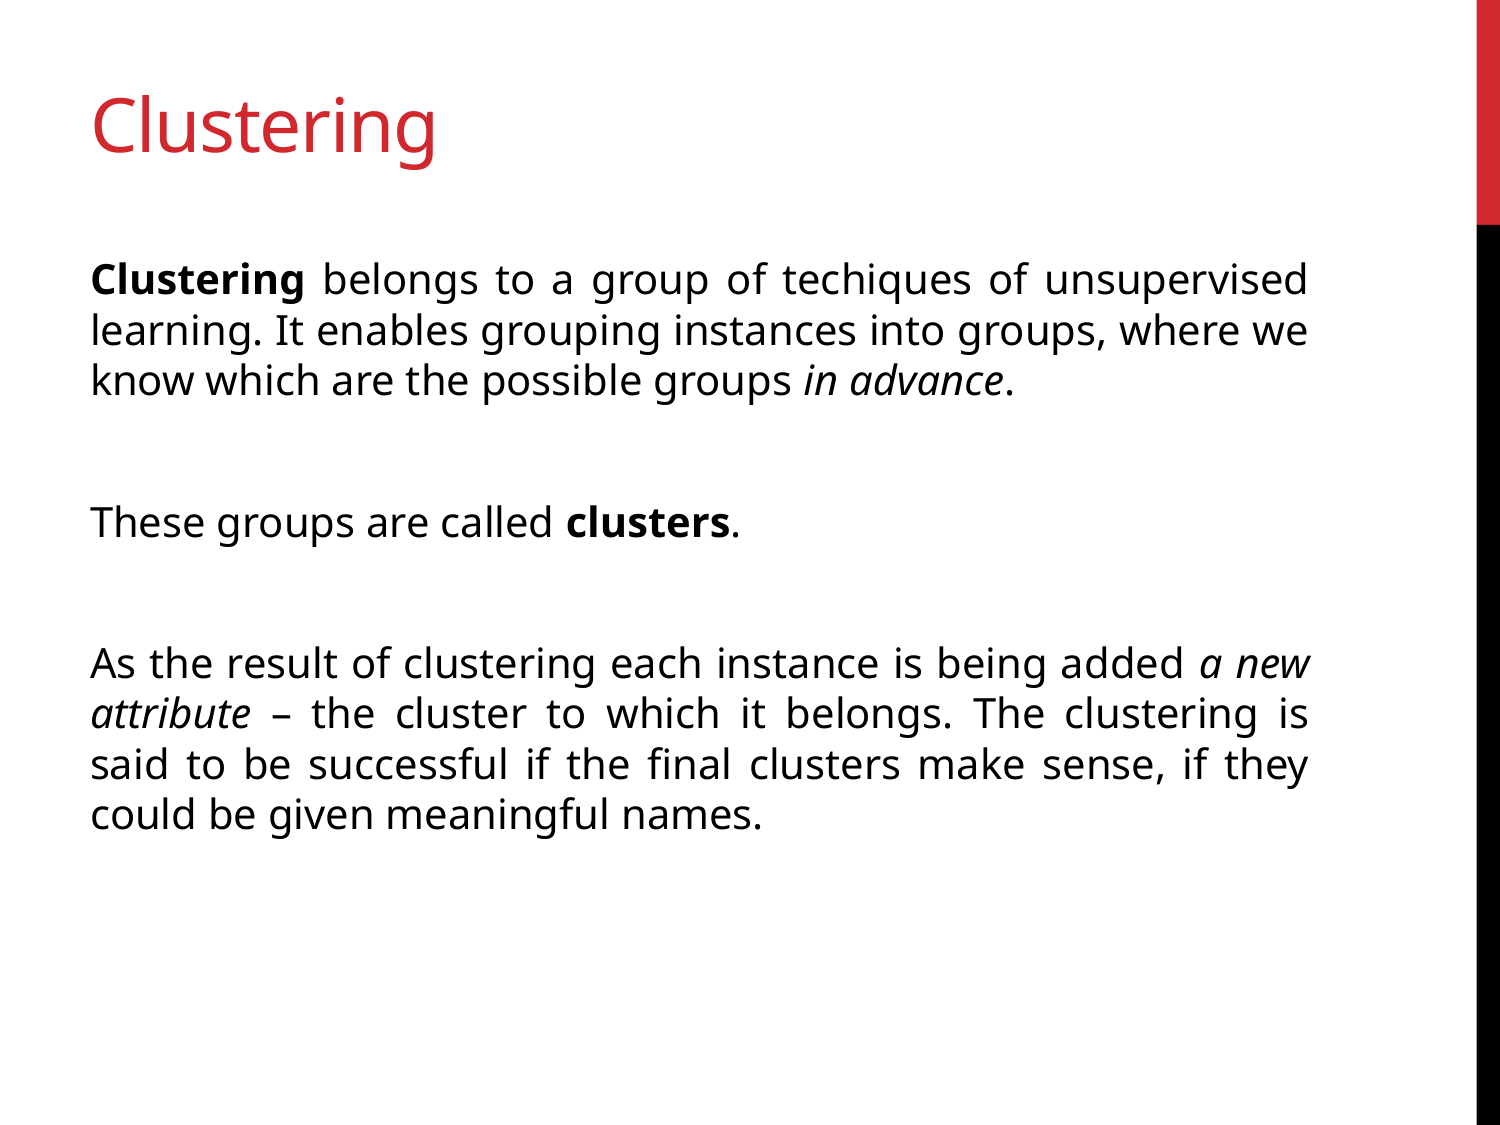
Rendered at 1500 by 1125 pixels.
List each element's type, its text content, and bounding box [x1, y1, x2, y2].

list Clustering belongs to a group of techiques of unsupervised learning. It enables grouping instances into groups, where we know which are the possible groups in advance. These groups are called clusters. As the result of clustering each instance is being added a new attribute – the cluster to which it belongs. The clustering is said to be successful if the final clusters make sense, if they could be given meaningful names. [75, 245, 1325, 1005]
title Clustering [75, 25, 1325, 175]
